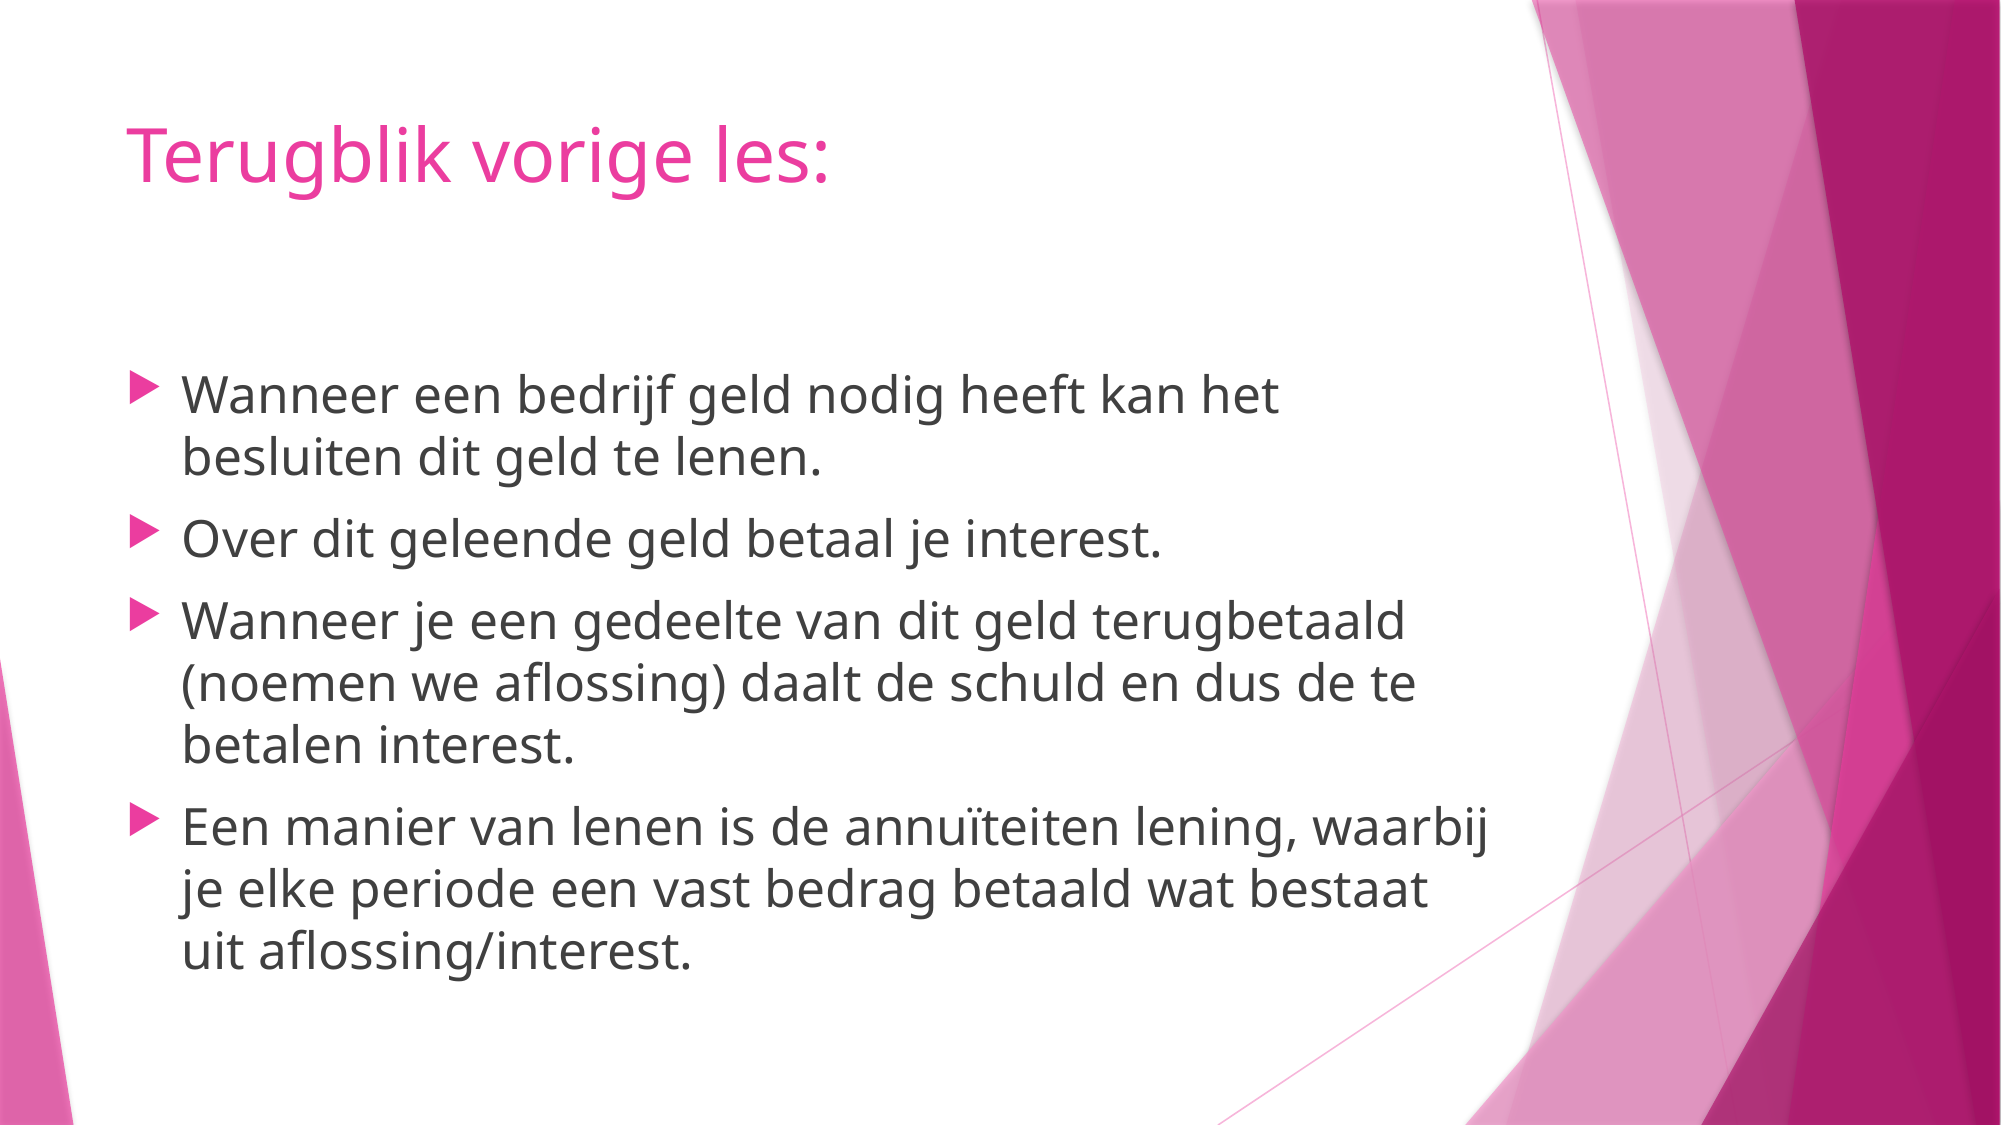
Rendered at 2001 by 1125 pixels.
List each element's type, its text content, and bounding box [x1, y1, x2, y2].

list Wanneer een bedrijf geld nodig heeft kan het besluiten dit geld te lenen. Over dit geleende geld betaal je interest. Wanneer je een gedeelte van dit geld terugbetaald (noemen we aflossing) daalt de schuld en dus de te betalen interest. Een manier van lenen is de annuïteiten lening, waarbij je elke periode een vast bedrag betaald wat bestaat uit aflossing/interest. [111, 354, 1522, 992]
title Terugblik vorige les: [111, 99, 1522, 317]
